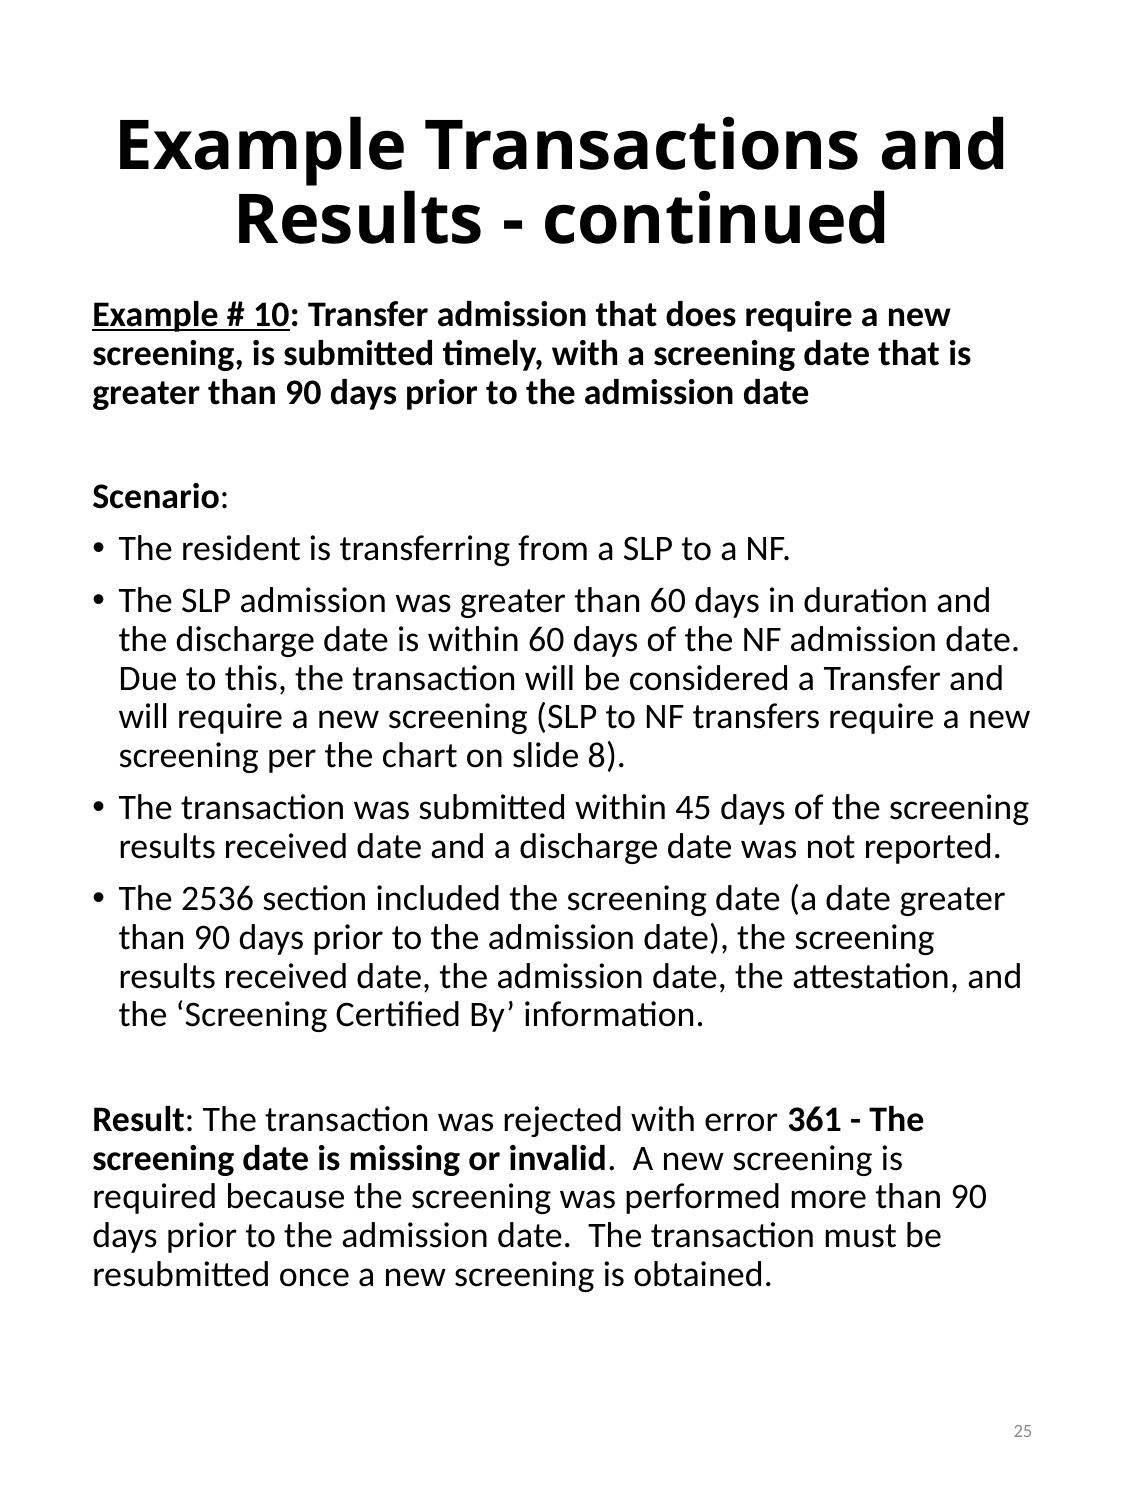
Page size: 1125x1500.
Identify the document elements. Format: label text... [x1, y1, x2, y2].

title Example Transactions and Results - continued [77, 79, 1048, 288]
list Example # 10: Transfer admission that does require a new screening, is submitted timely, with a screening date that is greater than 90 days prior to the admission date Scenario: The resident is transferring from a SLP to a NF. The SLP admission was greater than 60 days in duration and the discharge date is within 60 days of the NF admission date. Due to this, the transaction will be considered a Transfer and will require a new screening (SLP to NF transfers require a new screening per the chart on slide 8). The transaction was submitted within 45 days of the screening results received date and a discharge date was not reported. The 2536 section included the screening date (a date greater than 90 days prior to the admission date), the screening results received date, the admission date, the attestation, and the ‘Screening Certified By’ information. Result: The transaction was rejected with error 361 - The screening date is missing or invalid. A new screening is required because the screening was performed more than 90 days prior to the admission date. The transaction must be resubmitted once a new screening is obtained. [77, 288, 1048, 1352]
slide_number 25 [794, 1390, 1048, 1471]
